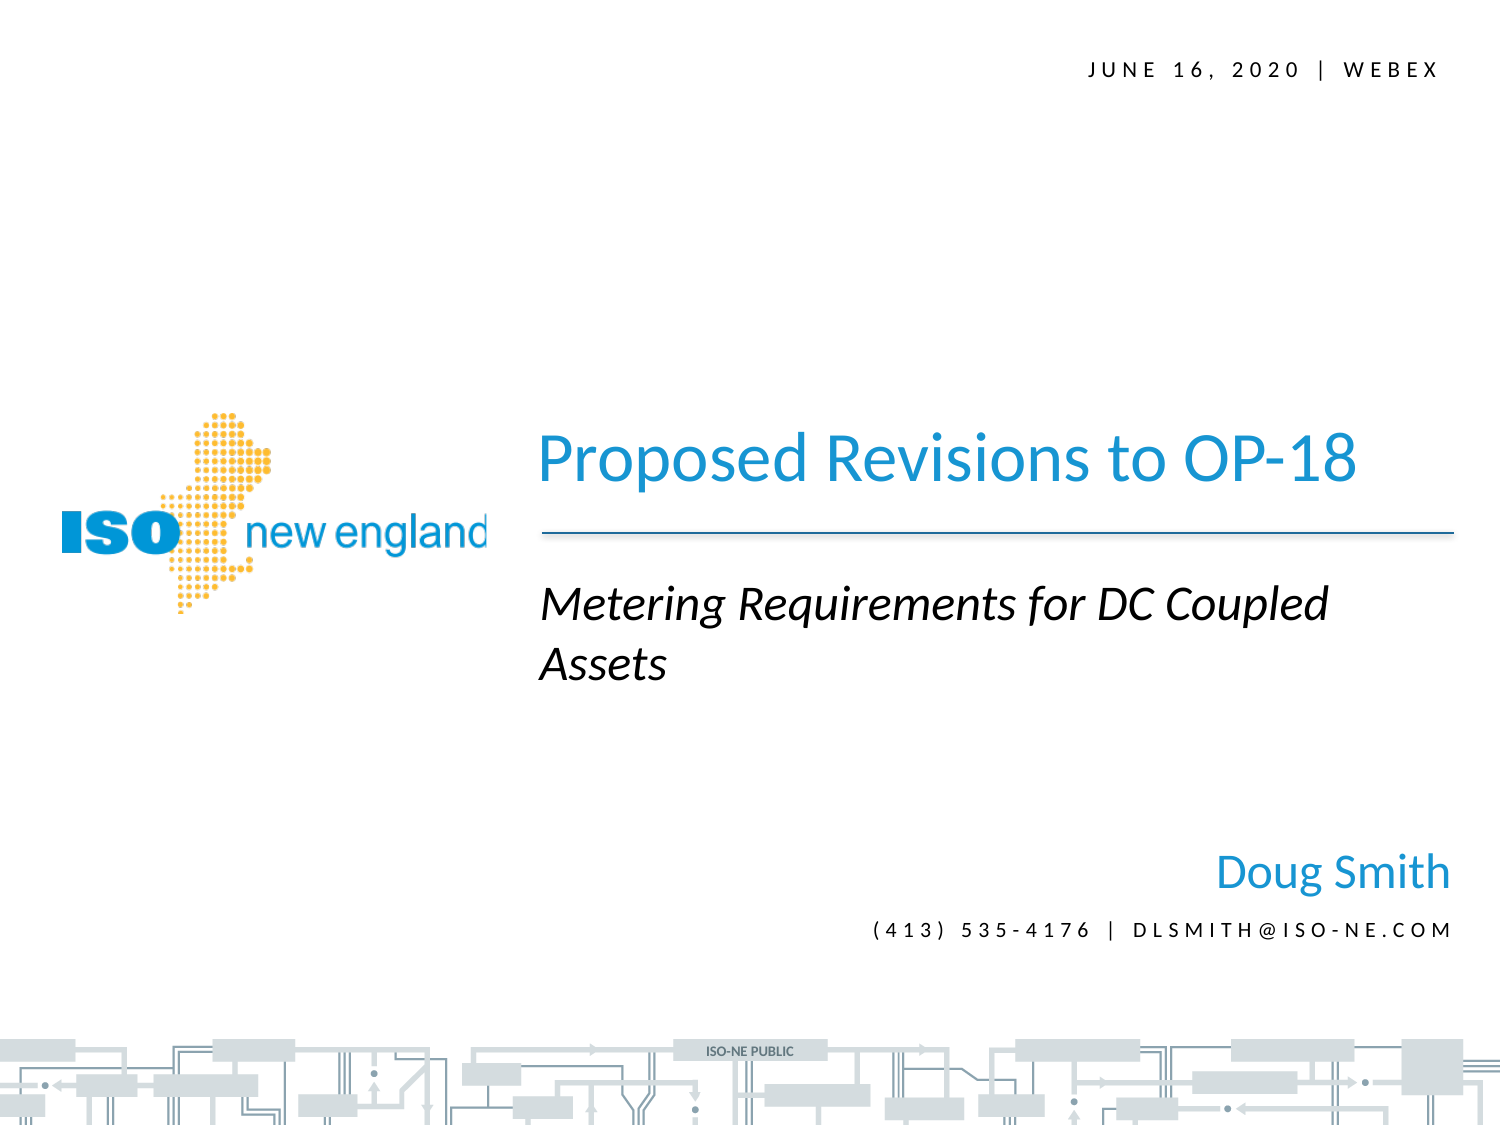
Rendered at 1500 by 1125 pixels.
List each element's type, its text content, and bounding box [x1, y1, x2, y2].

list Metering Requirements for DC Coupled Assets [539, 570, 1452, 713]
list Doug Smith [539, 838, 1452, 902]
list (413) 535-4176 | dlsmith@iso-ne.com [539, 915, 1452, 979]
list June 16, 2020 | webex [539, 43, 1452, 94]
picture [0, 1031, 1500, 1125]
list Proposed Revisions to OP-18 [537, 232, 1450, 496]
